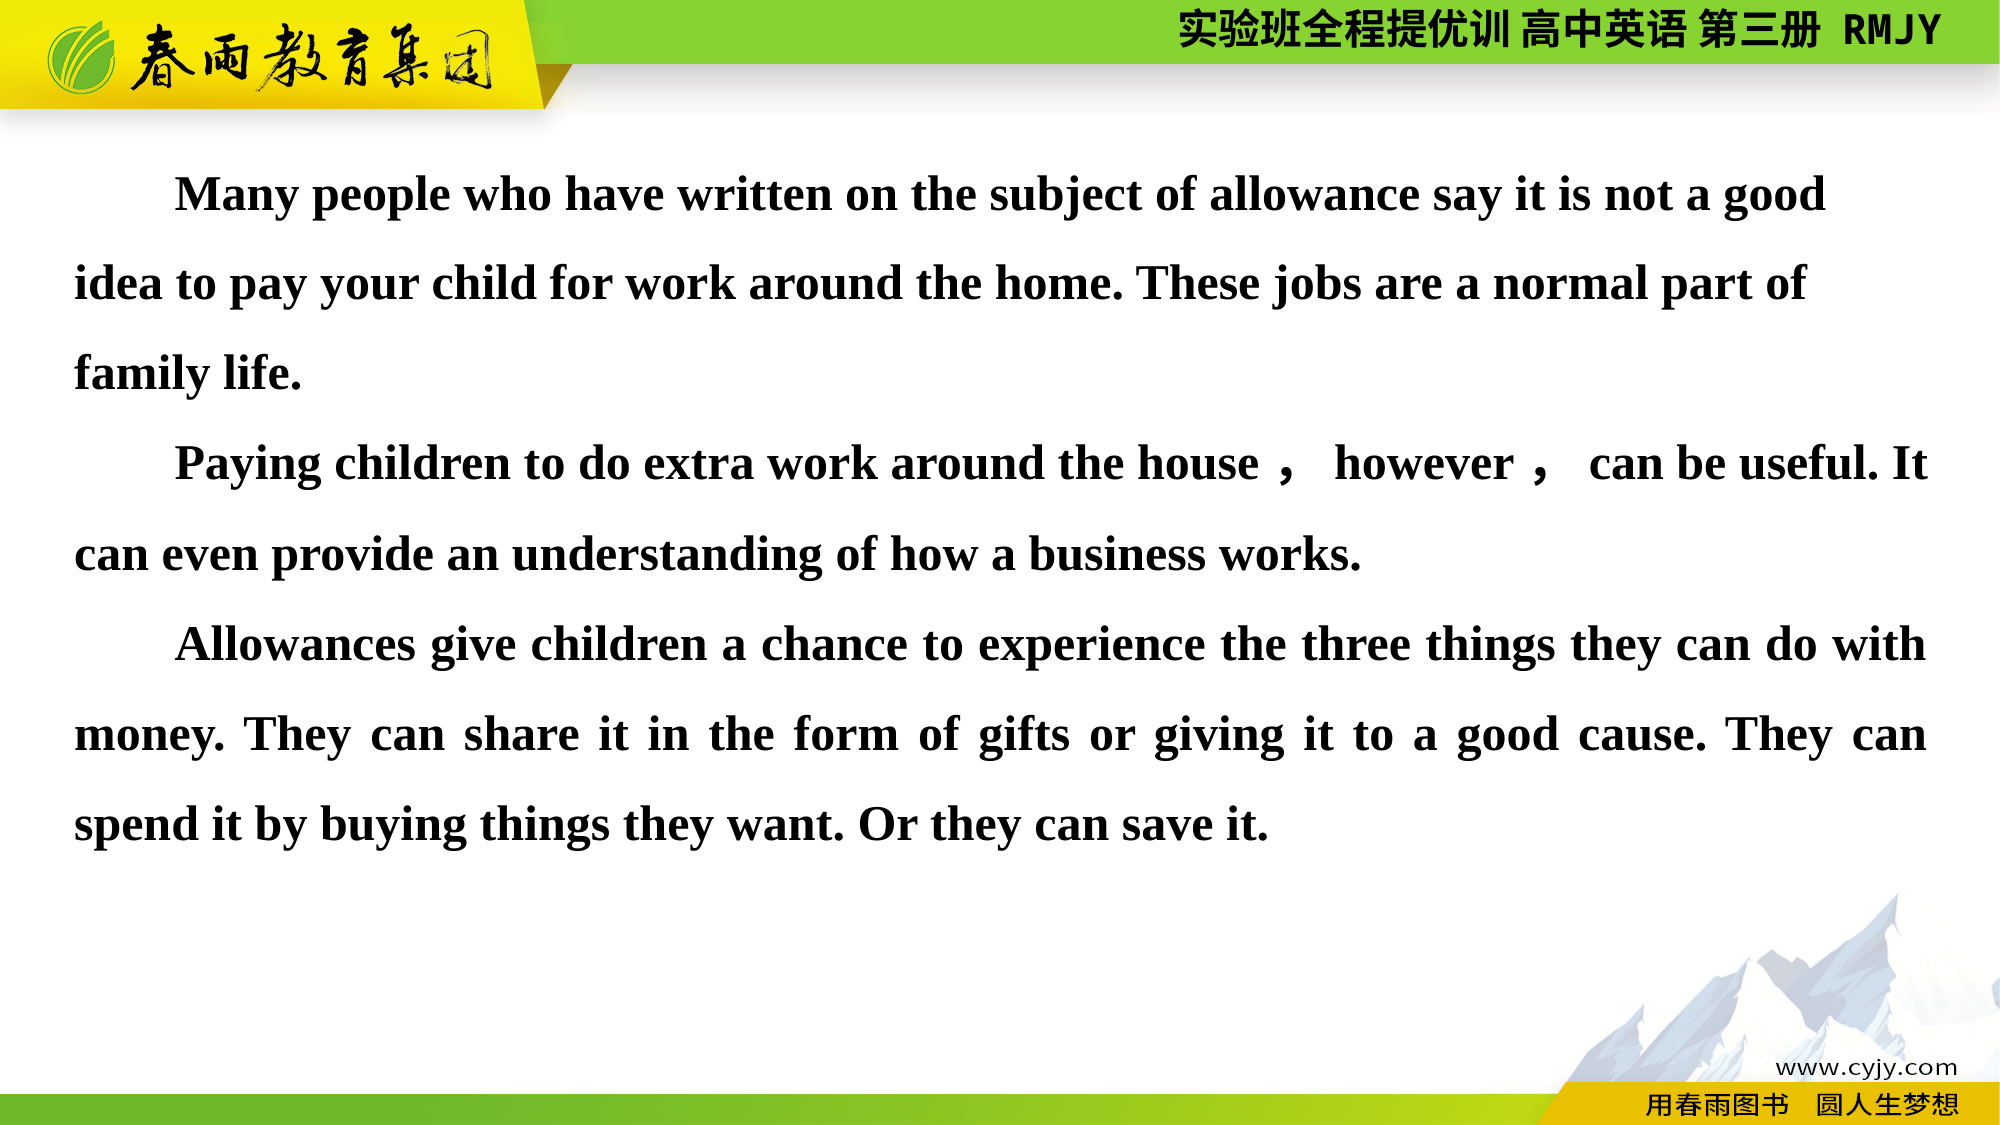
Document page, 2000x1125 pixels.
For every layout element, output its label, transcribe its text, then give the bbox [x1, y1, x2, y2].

list Many people who have written on the subject of allowance say it is not a good idea to pay your child for work around the home. These jobs are a normal part of family life. Paying children to do extra work around the house，however，can be useful. It can even provide an understanding of how a business works. Allowances give children a chance to experience the three things they can do with money. They can share it in the form of gifts or giving it to a good cause. They can spend it by buying things they want. Or they can save it. [59, 122, 1944, 854]
picture [0, 0, 2000, 1125]
